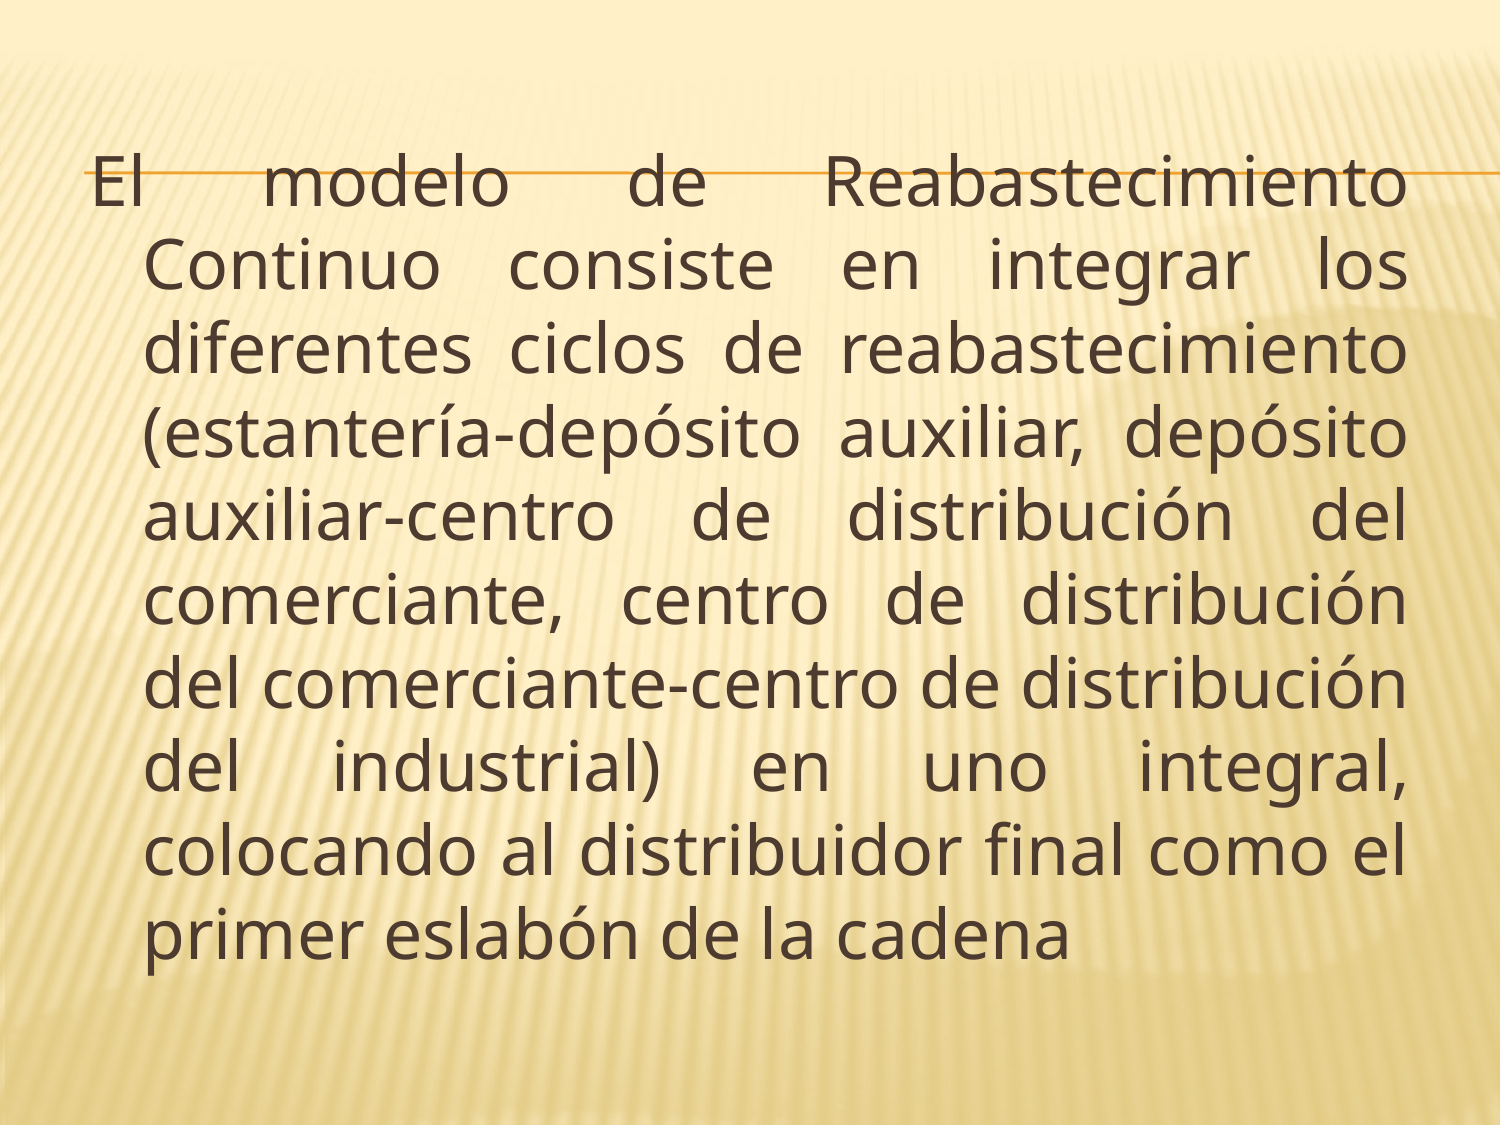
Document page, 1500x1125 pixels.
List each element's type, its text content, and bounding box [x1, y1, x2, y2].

list El modelo de Reabastecimiento Continuo consiste en integrar los diferentes ciclos de reabastecimiento (estantería-depósito auxiliar, depósito auxiliar-centro de distribución del comerciante, centro de distribución del comerciante-centro de distribución del industrial) en uno integral, colocando al distribuidor final como el primer eslabón de la cadena [75, 128, 1425, 1005]
